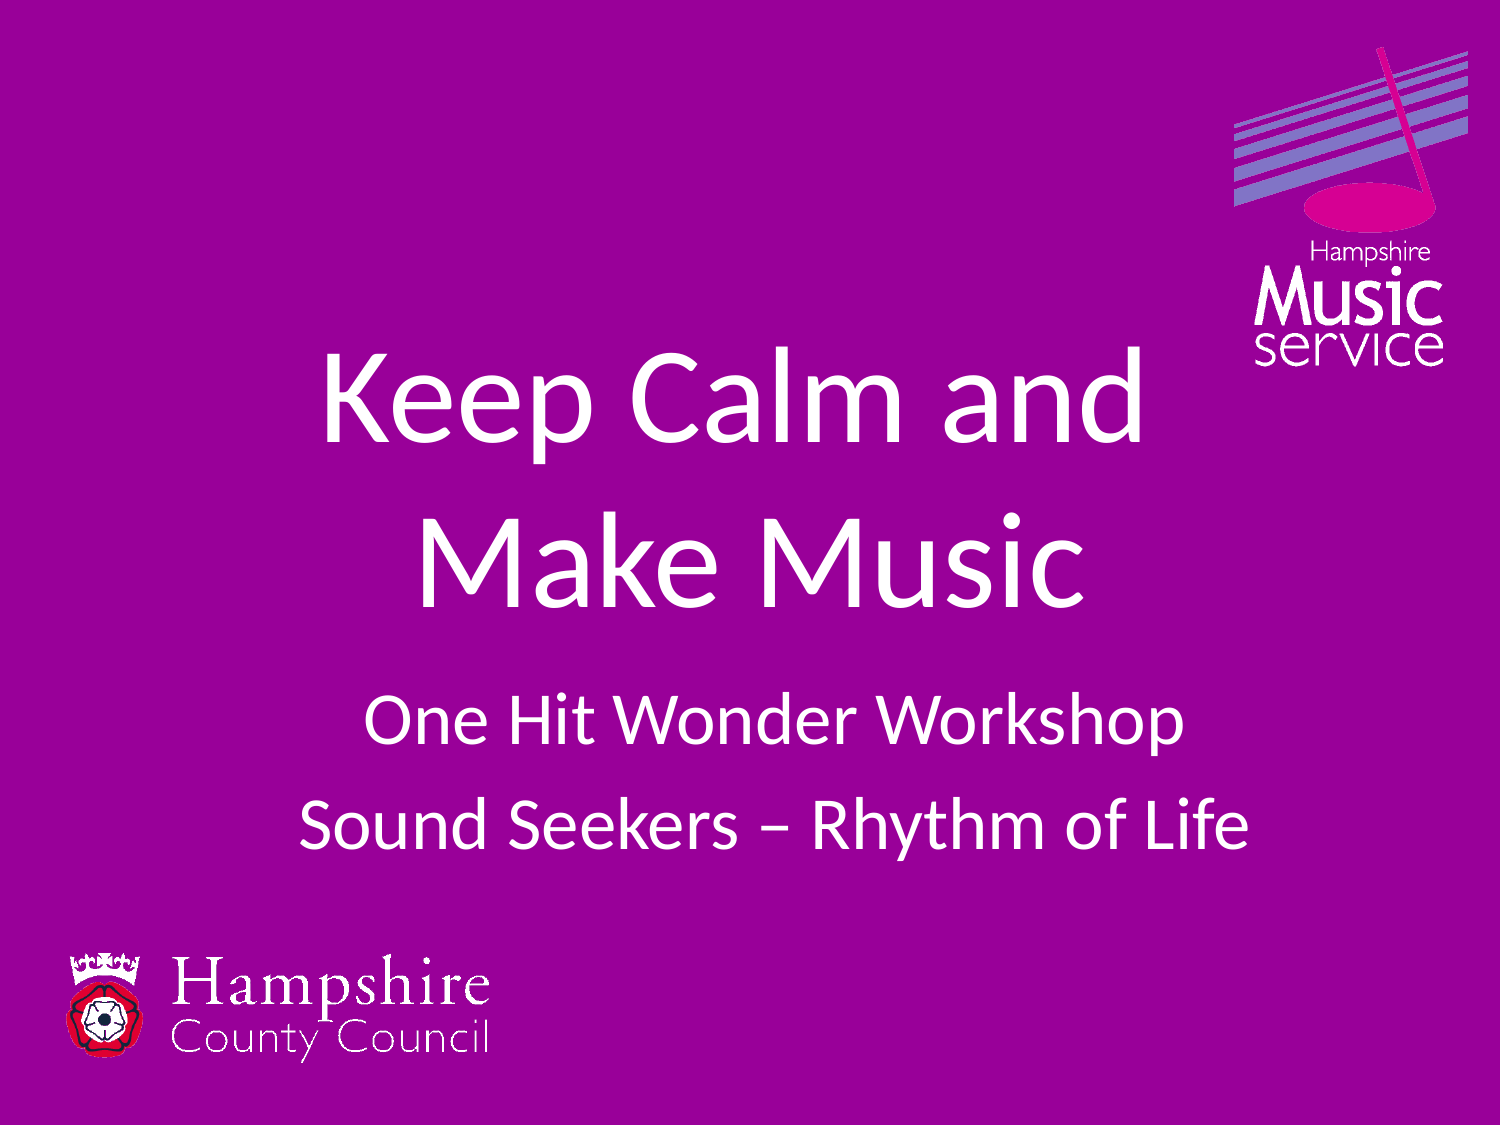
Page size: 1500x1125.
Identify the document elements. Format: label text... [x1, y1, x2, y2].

text_box One Hit Wonder Workshop Sound Seekers – Rhythm of Life [249, 662, 1300, 950]
picture [64, 952, 491, 1065]
title Keep Calm and Make Music [112, 349, 1388, 591]
picture [1234, 18, 1469, 412]
